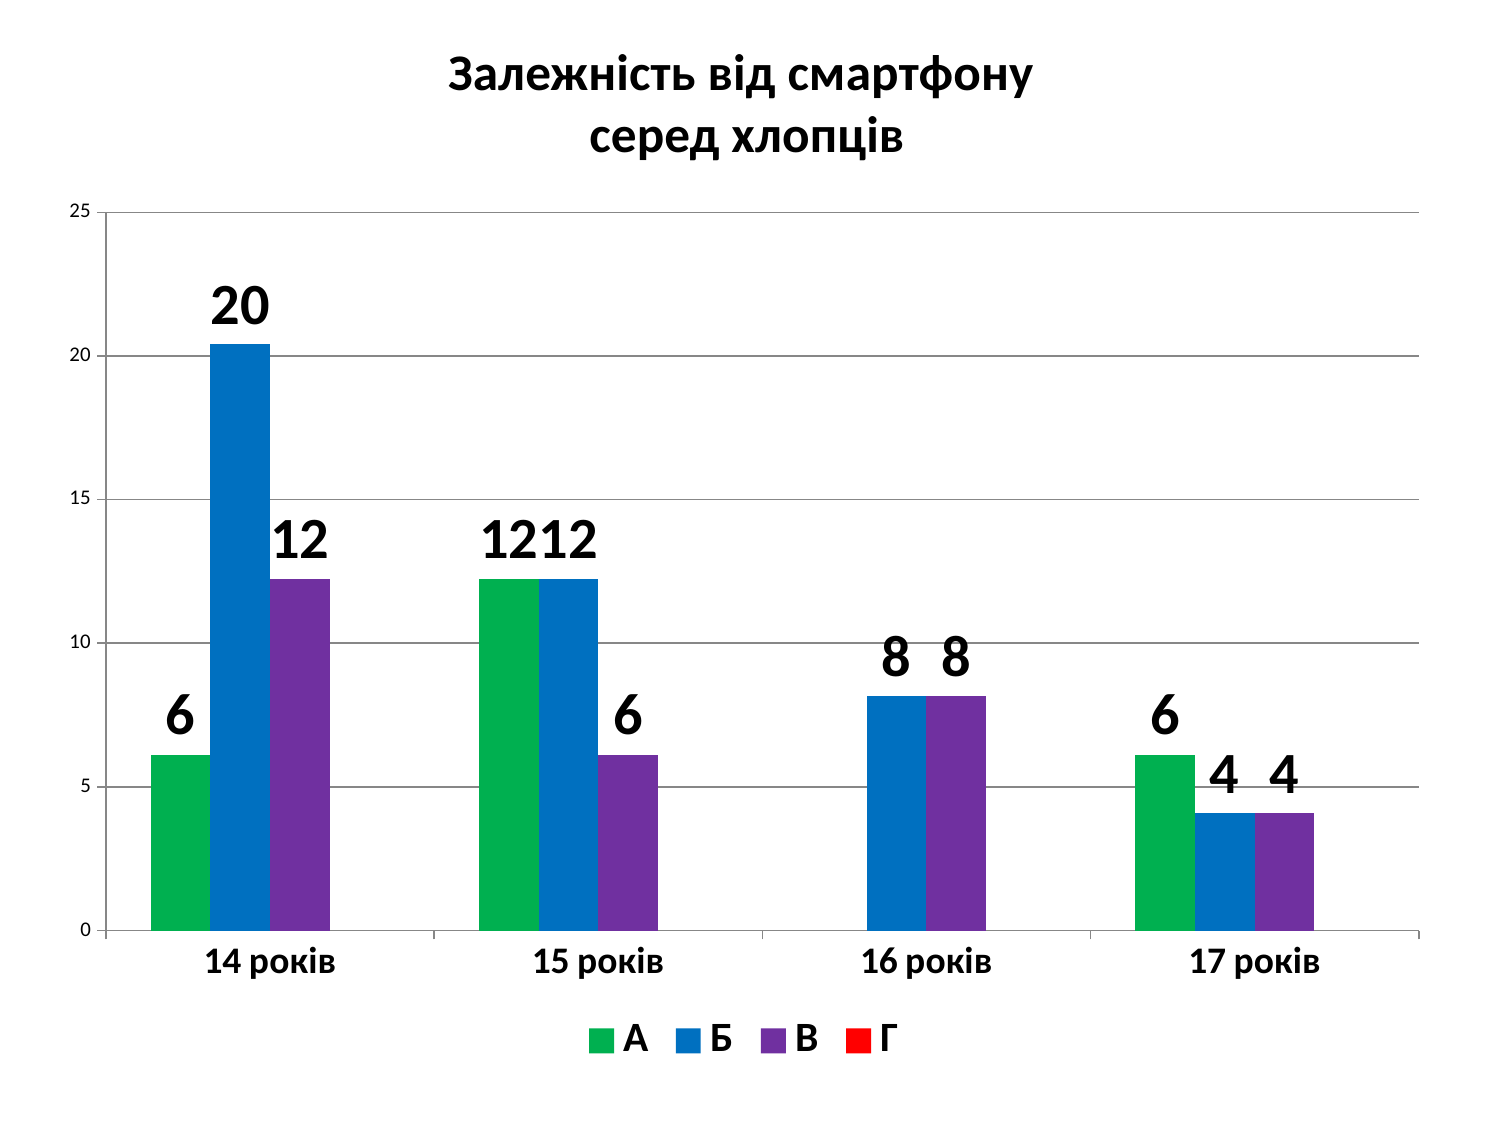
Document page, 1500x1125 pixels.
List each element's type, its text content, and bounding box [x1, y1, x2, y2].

title Залежність від смартфону серед хлопців [11, 30, 1483, 171]
chart [41, 184, 1448, 1071]
